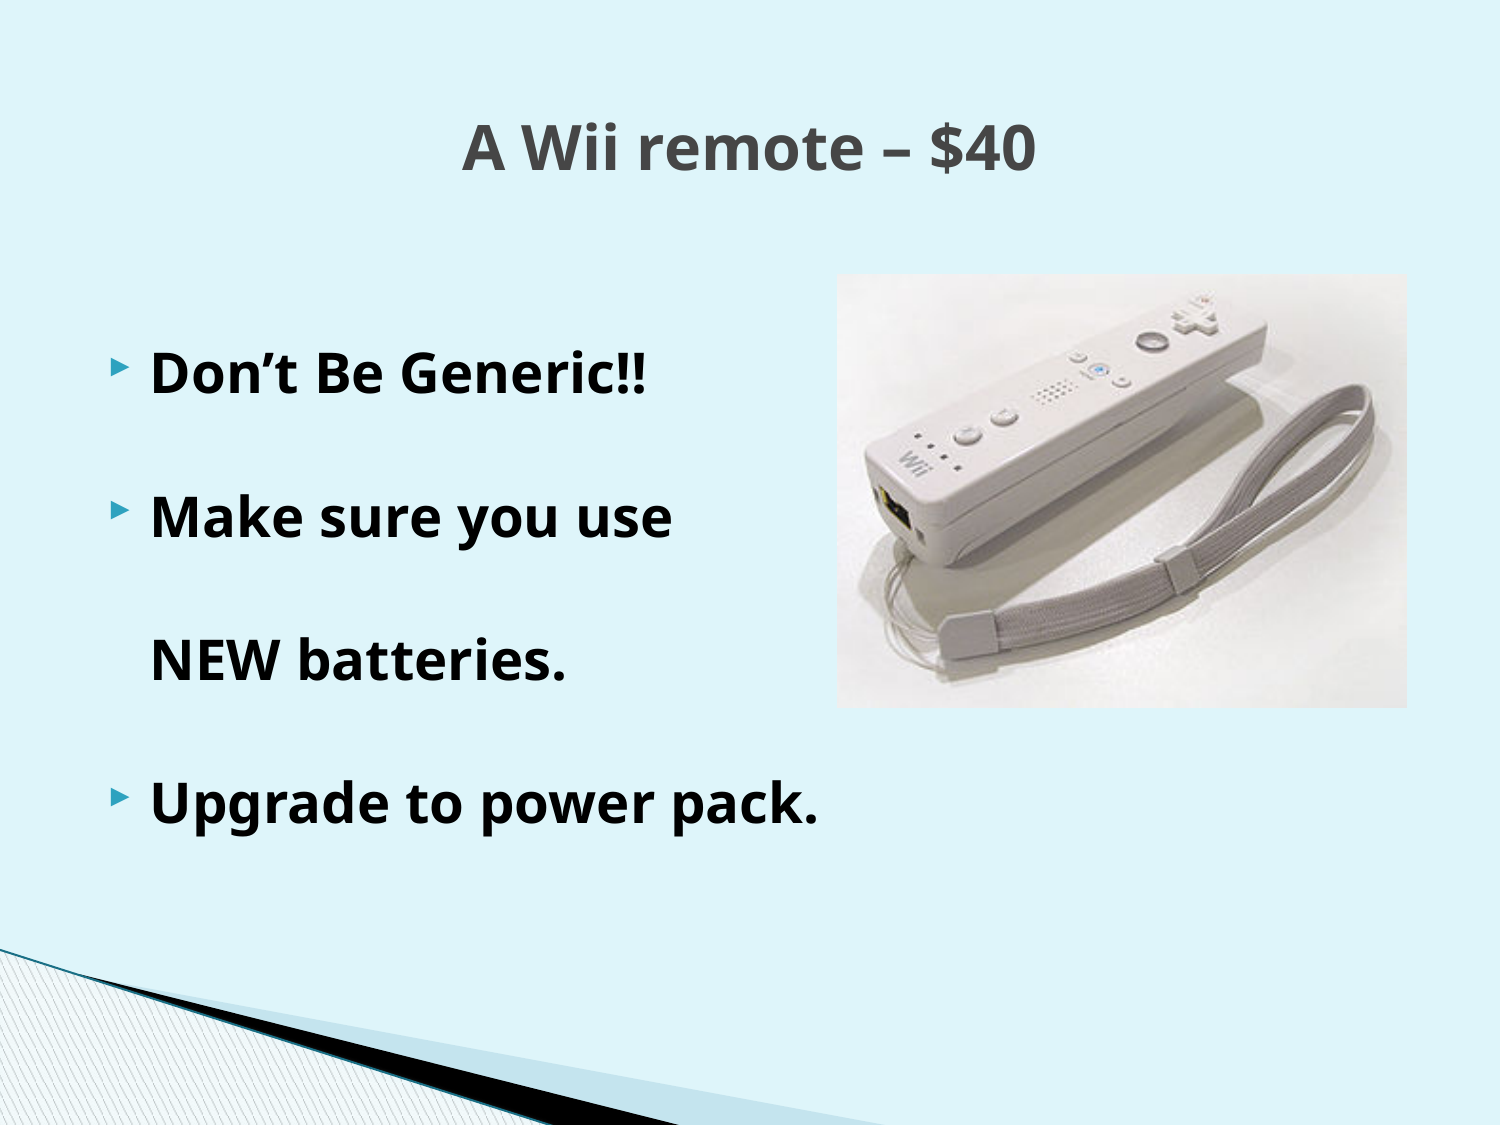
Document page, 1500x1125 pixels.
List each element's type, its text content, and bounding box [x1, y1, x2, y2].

list Don’t Be Generic!! Make sure you use NEW batteries. Upgrade to power pack. [75, 262, 1425, 1088]
title A Wii remote – $40 [75, 99, 1425, 238]
picture [837, 274, 1407, 708]
